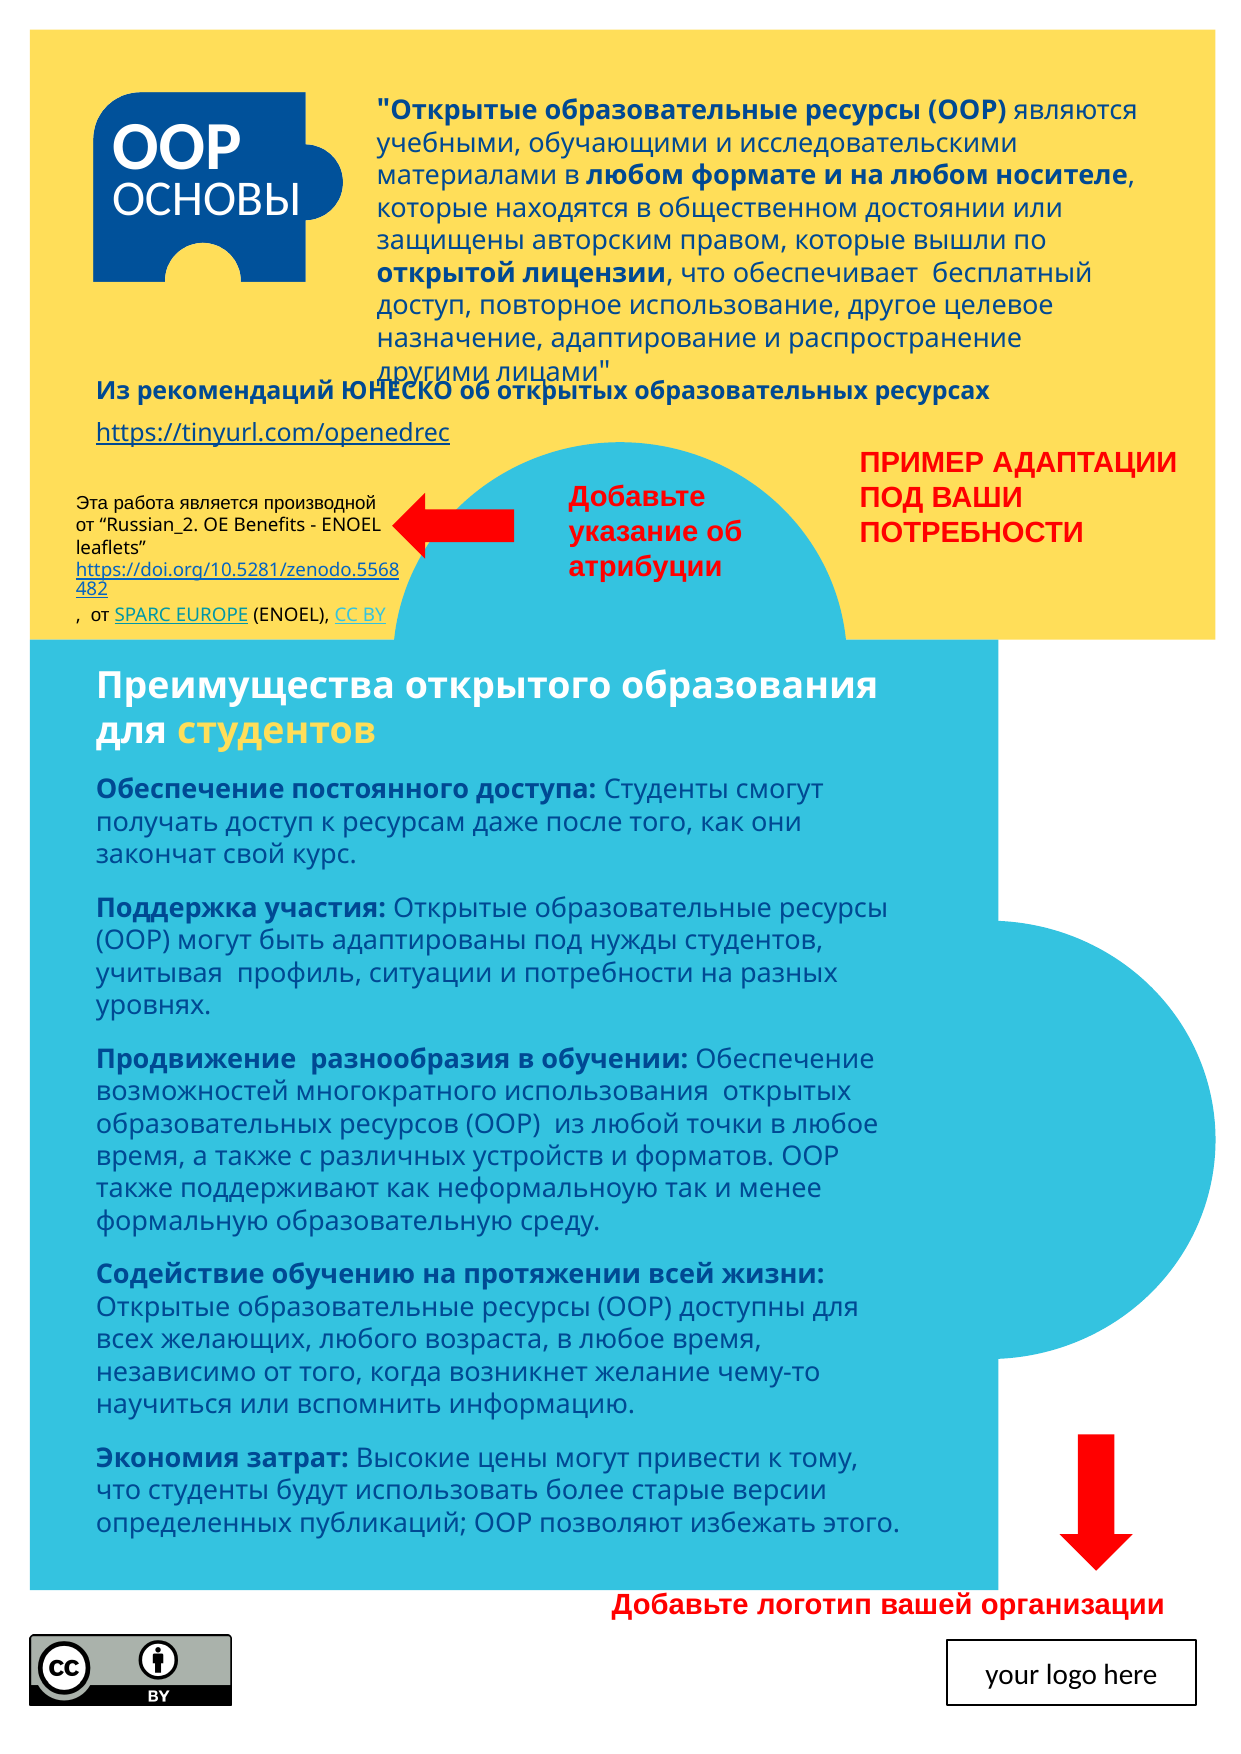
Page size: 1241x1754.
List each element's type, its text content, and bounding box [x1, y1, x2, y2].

text_box [925, 920, 1216, 1360]
text_box [29, 29, 1216, 639]
text_box Преимущества открытого образования для студентов Обеспечение постоянного доступа: Студенты смогут получать доступ к ресурсам даже после того, как они закончат свой курс. Поддержка участия: Открытые образовательные ресурсы (ООР) могут быть адаптированы под нужды студентов, учитывая профиль, ситуации и потребности на разных уровнях. Продвижение разнообразия в обучении: Обеспечение возможностей многократного использования открытых образовательных ресурсов (ООР) из любой точки в любое время, а также с различных устройств и форматов. ООР также поддерживают как неформальноую так и менее формальную образовательную среду. Содействие обучению на протяжении всей жизни: Открытые образовательные ресурсы (ООР) доступны для всех желающих, любого возраста, в любое время, независимо от того, когда возникнет желание чему-то научиться или вспомнить информацию. Экономия затрат: Высокие цены могут привести к тому, что студенты будут использовать более старые версии определенных публикаций; ООР позволяют избежать этого. [80, 646, 925, 1553]
text_box ПРИМЕР АДАПТАЦИИ ПОД ВАШИ ПОТРЕБНОСТИ [844, 460, 1221, 563]
text_box Добавьте указание об атрибуции [553, 462, 842, 598]
picture [29, 1634, 233, 1706]
text_box your logo here [947, 1639, 1197, 1705]
text_box [392, 492, 515, 559]
picture [93, 92, 343, 282]
text_box Из рекомендаций ЮНЕСКО об открытых образовательных ресурсах https://tinyurl.com/openedrec [80, 372, 1241, 460]
text_box [713, 460, 1216, 640]
text_box Добавьте логотип вашей организации [596, 1570, 1197, 1636]
text_box [1059, 1434, 1133, 1570]
text_box [415, 460, 847, 646]
text_box "Открытые образовательные ресурсы (OOР) являются учебными, обучающими и исследовательскими материалами в любом формате и на любом носителе, которые находятся в общественном достоянии или защищены авторским правом, которые вышли по открытой лицензии, что обеспечивает бесплатный доступ, повторное использование, другое целевое назначение, адаптирование и распространение другими лицами" [361, 75, 1156, 372]
text_box [29, 639, 999, 1591]
text_box Эта работа является производной от “Russian_2. OE Benefits - ENOEL leaflets” https://doi.org/10.5281/zenodo.5568482, от SPARC EUROPE (ENOEL), CC BY [60, 475, 415, 647]
